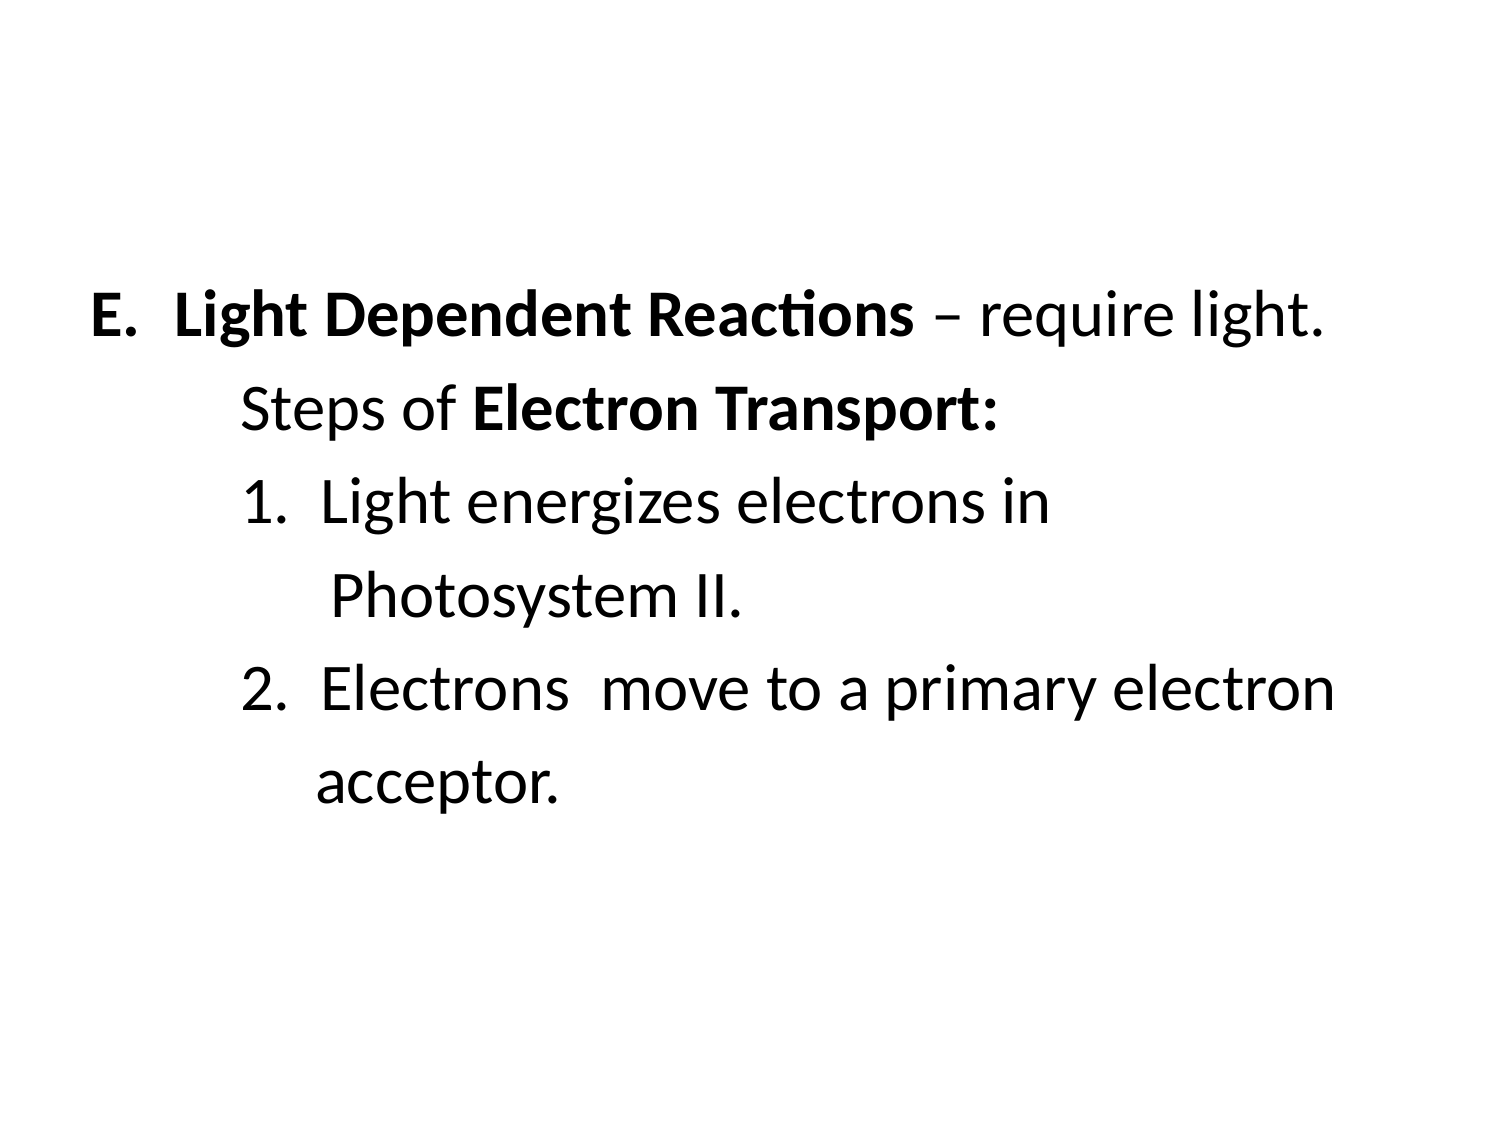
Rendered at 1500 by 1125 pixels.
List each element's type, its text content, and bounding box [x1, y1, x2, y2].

list Light Dependent Reactions – require light. Steps of Electron Transport: 1. Light energizes electrons in Photosystem II. 2. Electrons move to a primary electron acceptor. [75, 262, 1425, 1005]
